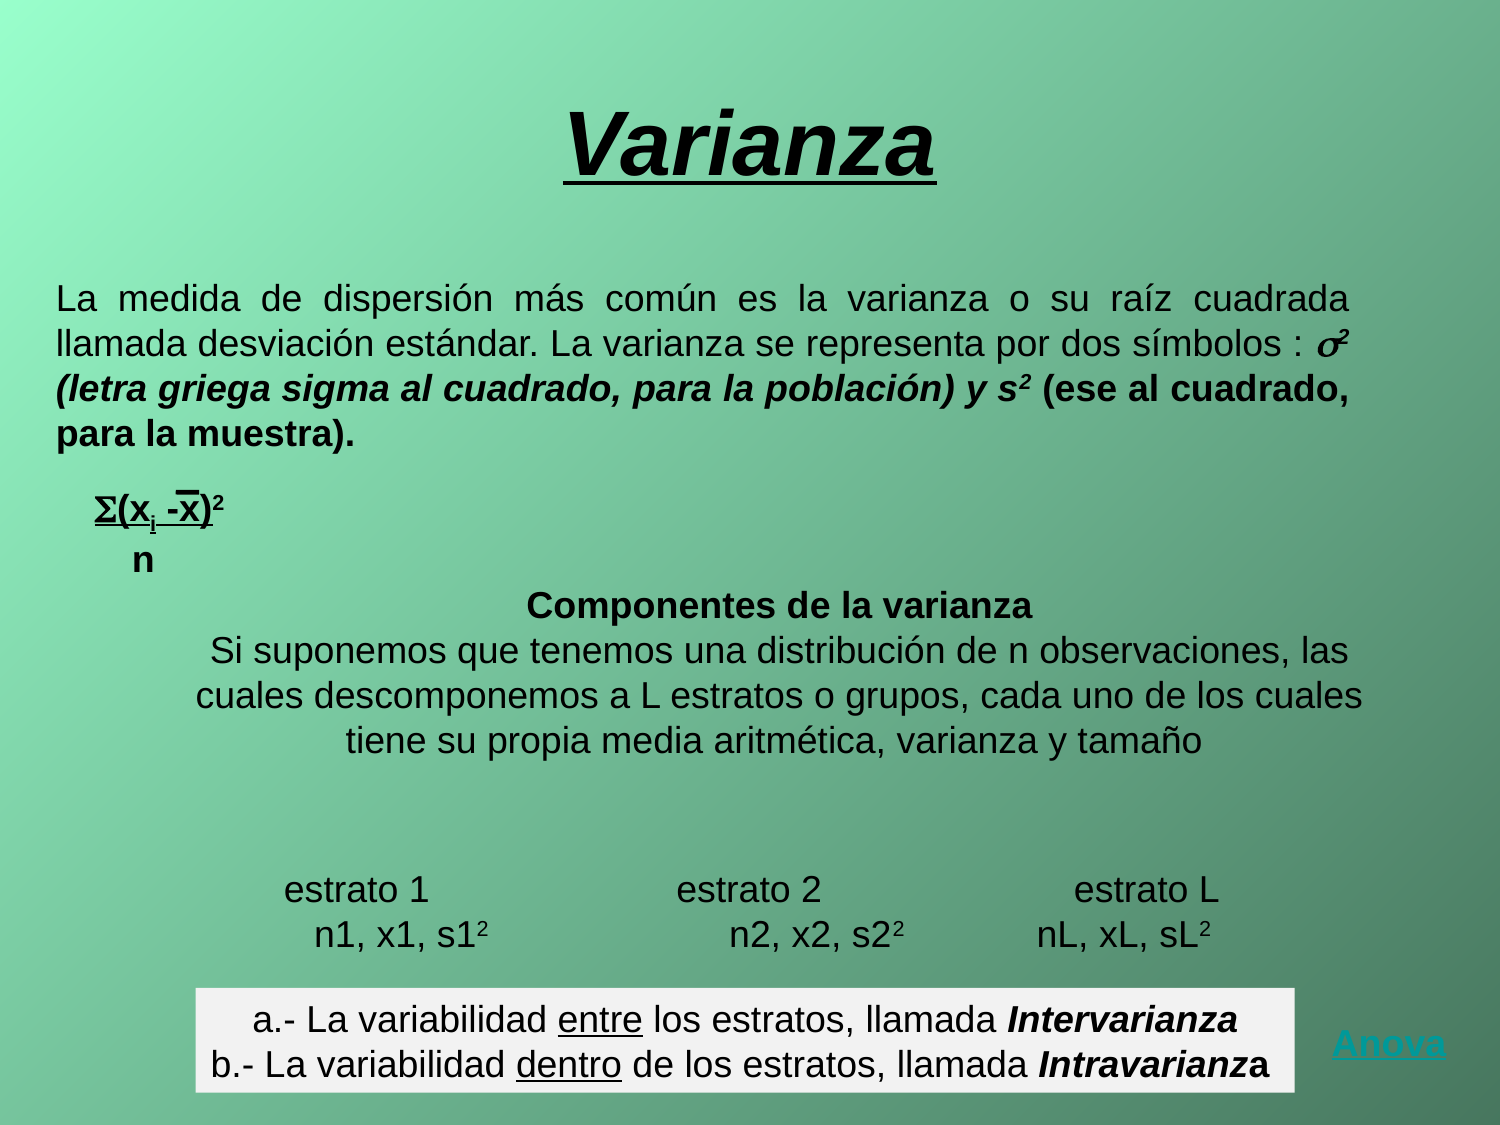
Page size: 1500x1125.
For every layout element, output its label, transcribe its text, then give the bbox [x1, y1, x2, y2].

title Varianza [74, 44, 1426, 233]
text_box (xi -x)2 [80, 476, 251, 543]
text_box Anova [1316, 1011, 1471, 1072]
text_box a.- La variabilidad entre los estratos, llamada Intervarianza b.- La variabilidad dentro de los estratos, llamada Intravarianza [195, 987, 1295, 1093]
text_box Componentes de la varianza Si suponemos que tenemos una distribución de n observaciones, las cuales descomponemos a L estratos o grupos, cada uno de los cuales tiene su propia media aritmética, varianza y tamaño [147, 573, 1412, 769]
text_box estrato 1 estrato 2 estrato L n1, x1, s12 n2, x2, s22 nL, xL, sL2 [64, 858, 1365, 963]
text_box n [117, 527, 200, 588]
text_box La medida de dispersión más común es la varianza o su raíz cuadrada llamada desviación estándar. La varianza se representa por dos símbolos : 2 (letra griega sigma al cuadrado, para la población) y s2 (ese al cuadrado, para la muestra). [41, 266, 1365, 461]
